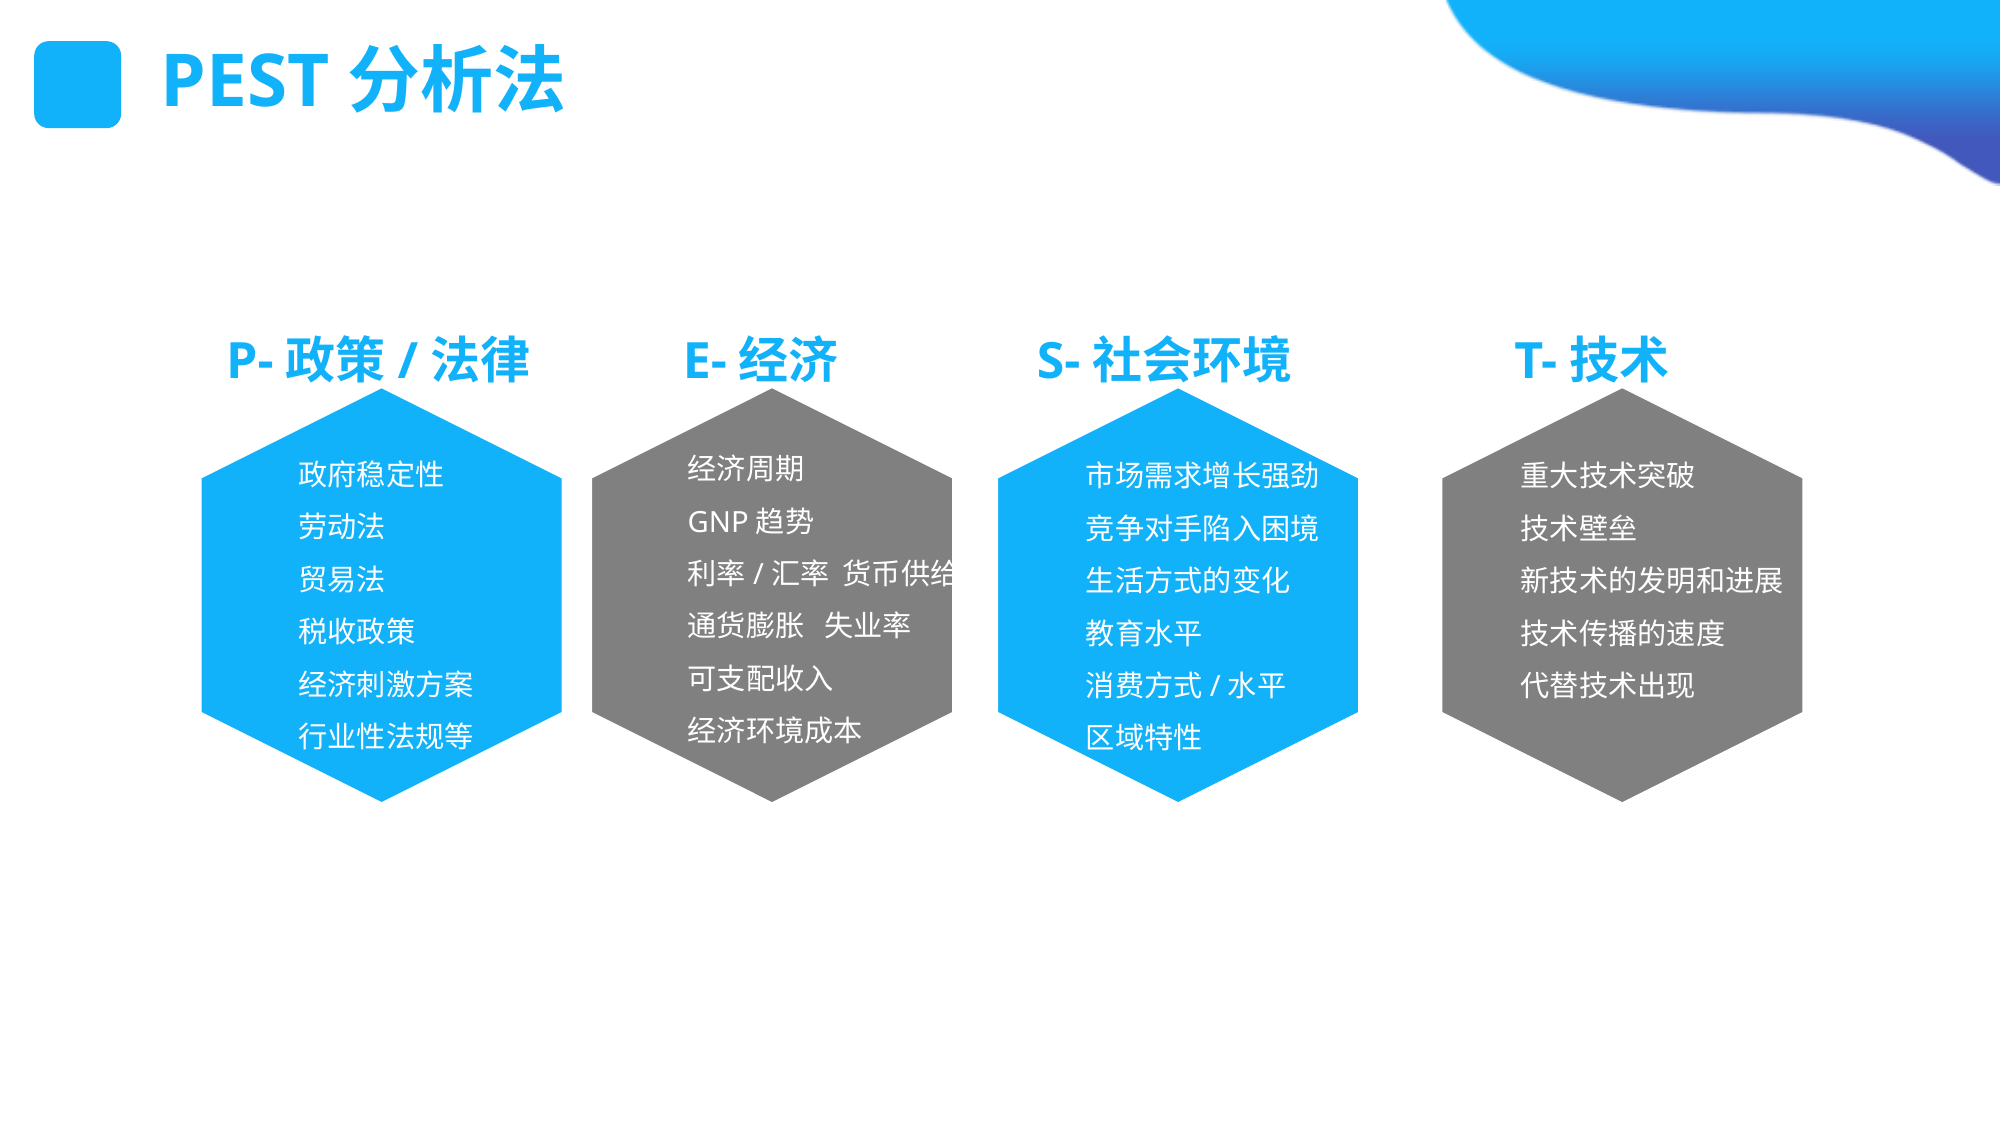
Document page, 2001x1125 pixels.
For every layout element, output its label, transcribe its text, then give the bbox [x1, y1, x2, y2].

text_box PEST分析法 [149, 28, 891, 128]
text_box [1441, 321, 1823, 804]
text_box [997, 321, 1413, 804]
picture [1445, 0, 2000, 186]
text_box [590, 321, 969, 804]
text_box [200, 321, 563, 804]
